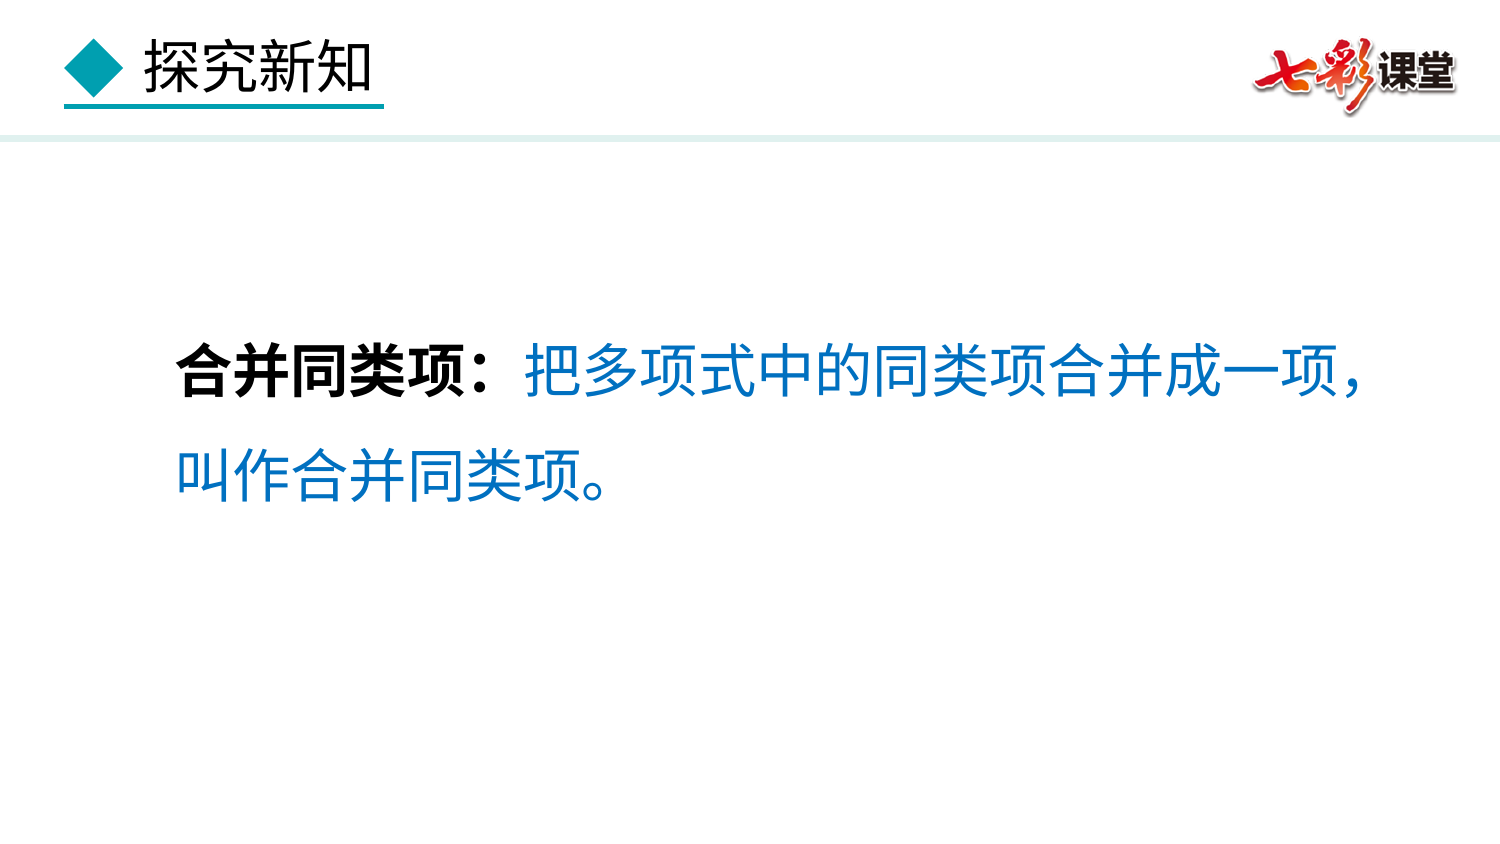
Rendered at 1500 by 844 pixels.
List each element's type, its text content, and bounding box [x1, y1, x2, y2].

picture [1249, 32, 1461, 118]
text_box 合并同类项：把多项式中的同类项合并成一项，叫作合并同类项。 [159, 291, 1435, 517]
